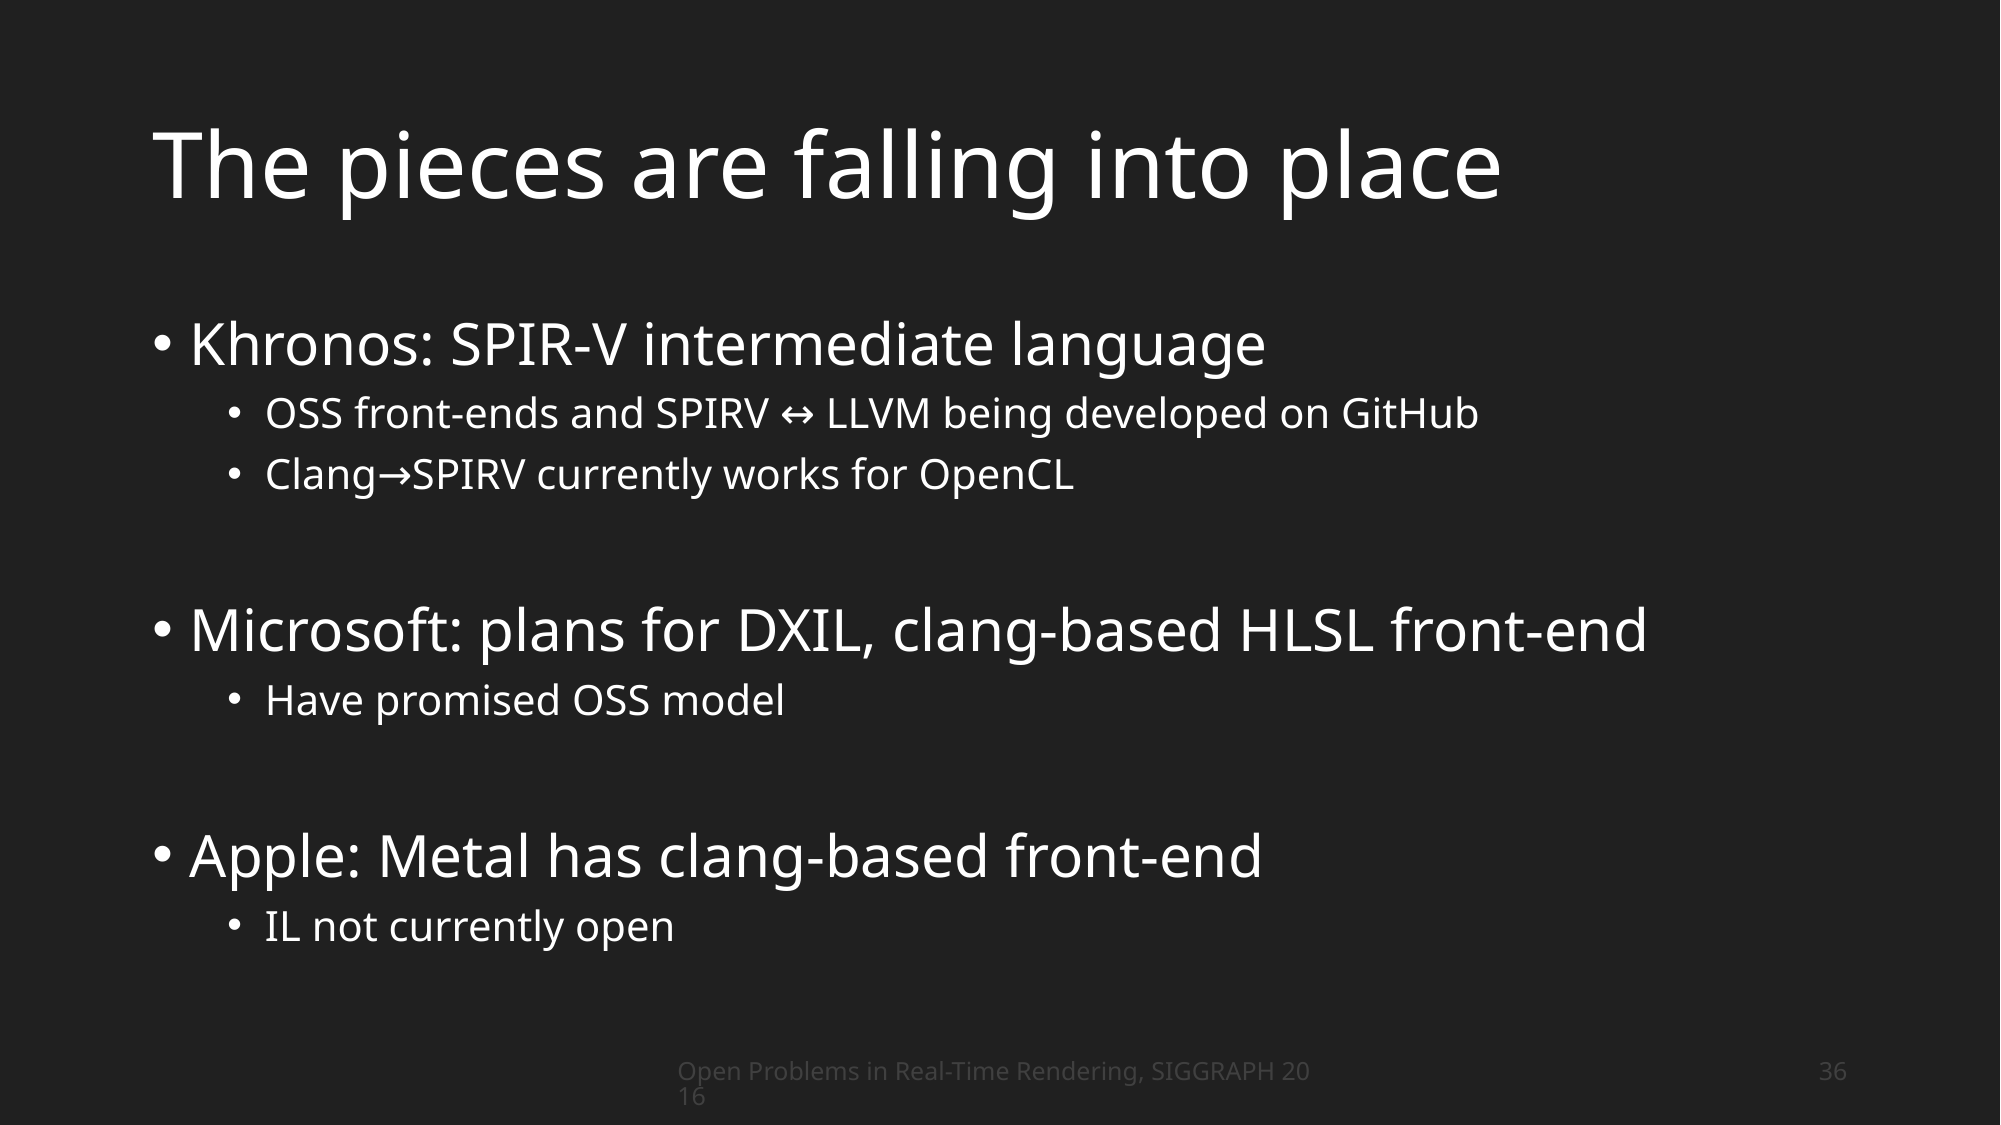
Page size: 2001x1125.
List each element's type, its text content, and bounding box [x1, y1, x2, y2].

list Khronos: SPIR-V intermediate language OSS front-ends and SPIRV ↔ LLVM being developed on GitHub Clang→SPIRV currently works for OpenCL Microsoft: plans for DXIL, clang-based HLSL front-end Have promised OSS model Apple: Metal has clang-based front-end IL not currently open [137, 299, 1863, 1014]
title The pieces are falling into place [137, 59, 1863, 278]
slide_number 36 [1412, 1042, 1863, 1103]
footer Open Problems in Real-Time Rendering, SIGGRAPH 2016 [662, 1042, 1338, 1103]
